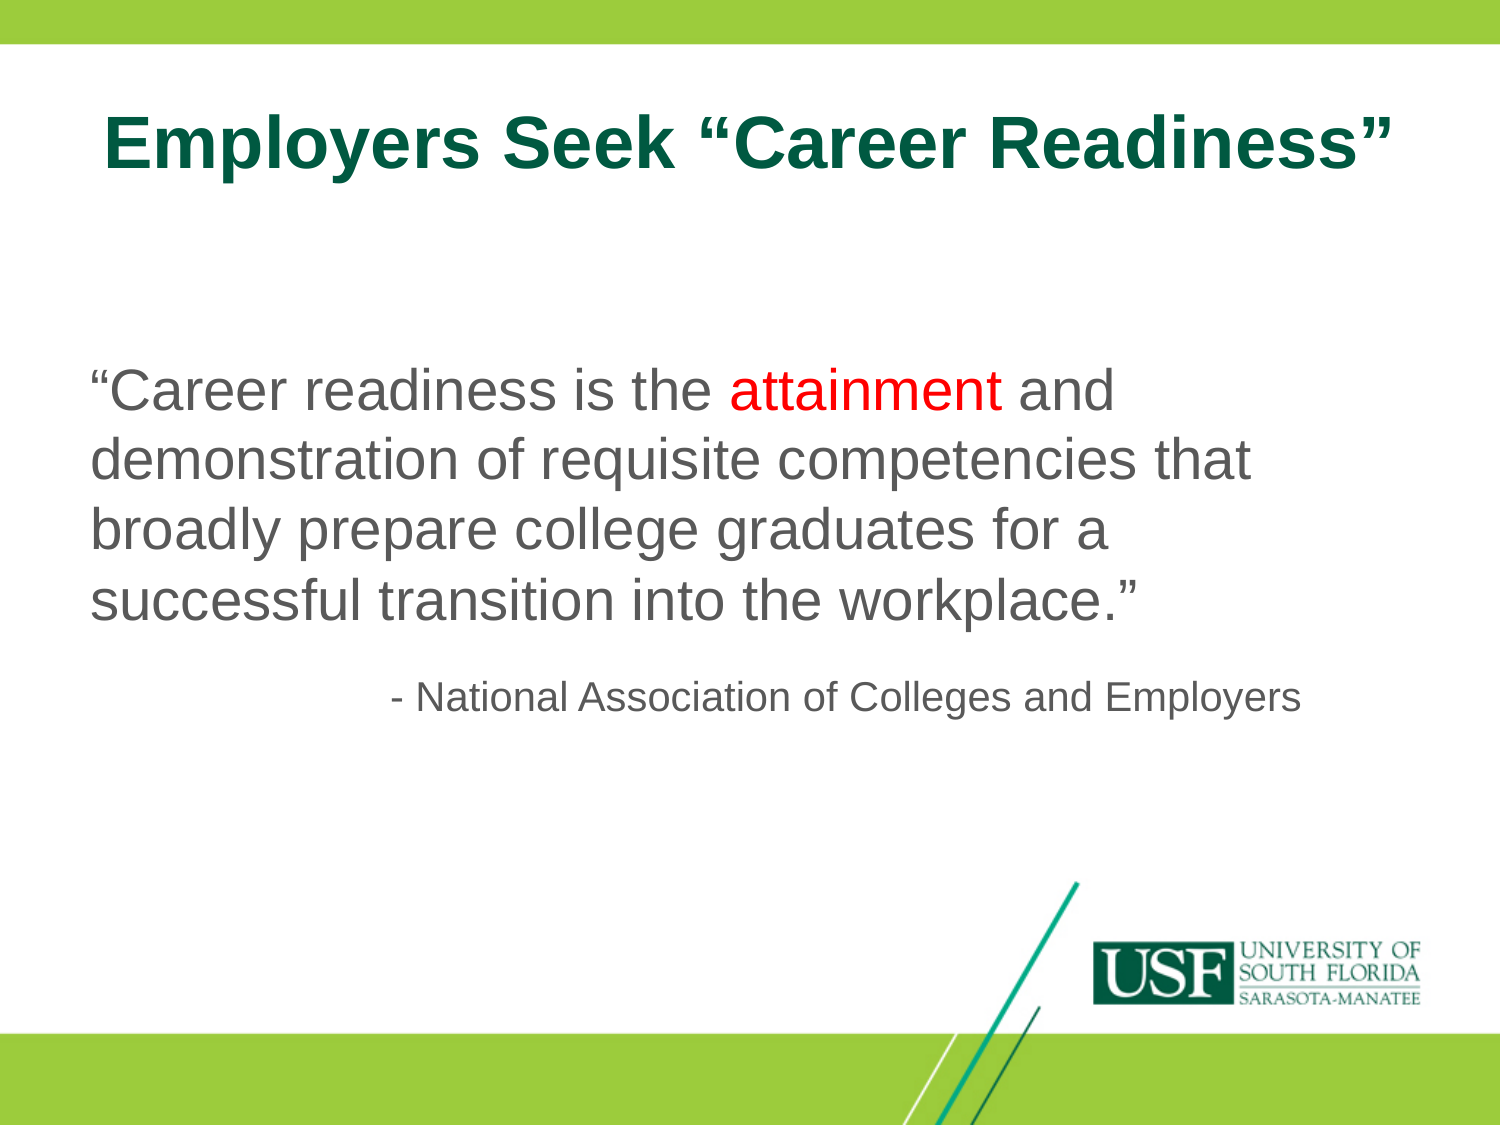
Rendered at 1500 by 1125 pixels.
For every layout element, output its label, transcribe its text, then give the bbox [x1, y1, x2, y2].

list “Career readiness is the attainment and demonstration of requisite competencies that broadly prepare college graduates for a successful transition into the workplace.” - National Association of Colleges and Employers [75, 262, 1425, 1005]
picture [0, 0, 1500, 1125]
title Employers Seek “Career Readiness” [75, 45, 1425, 233]
